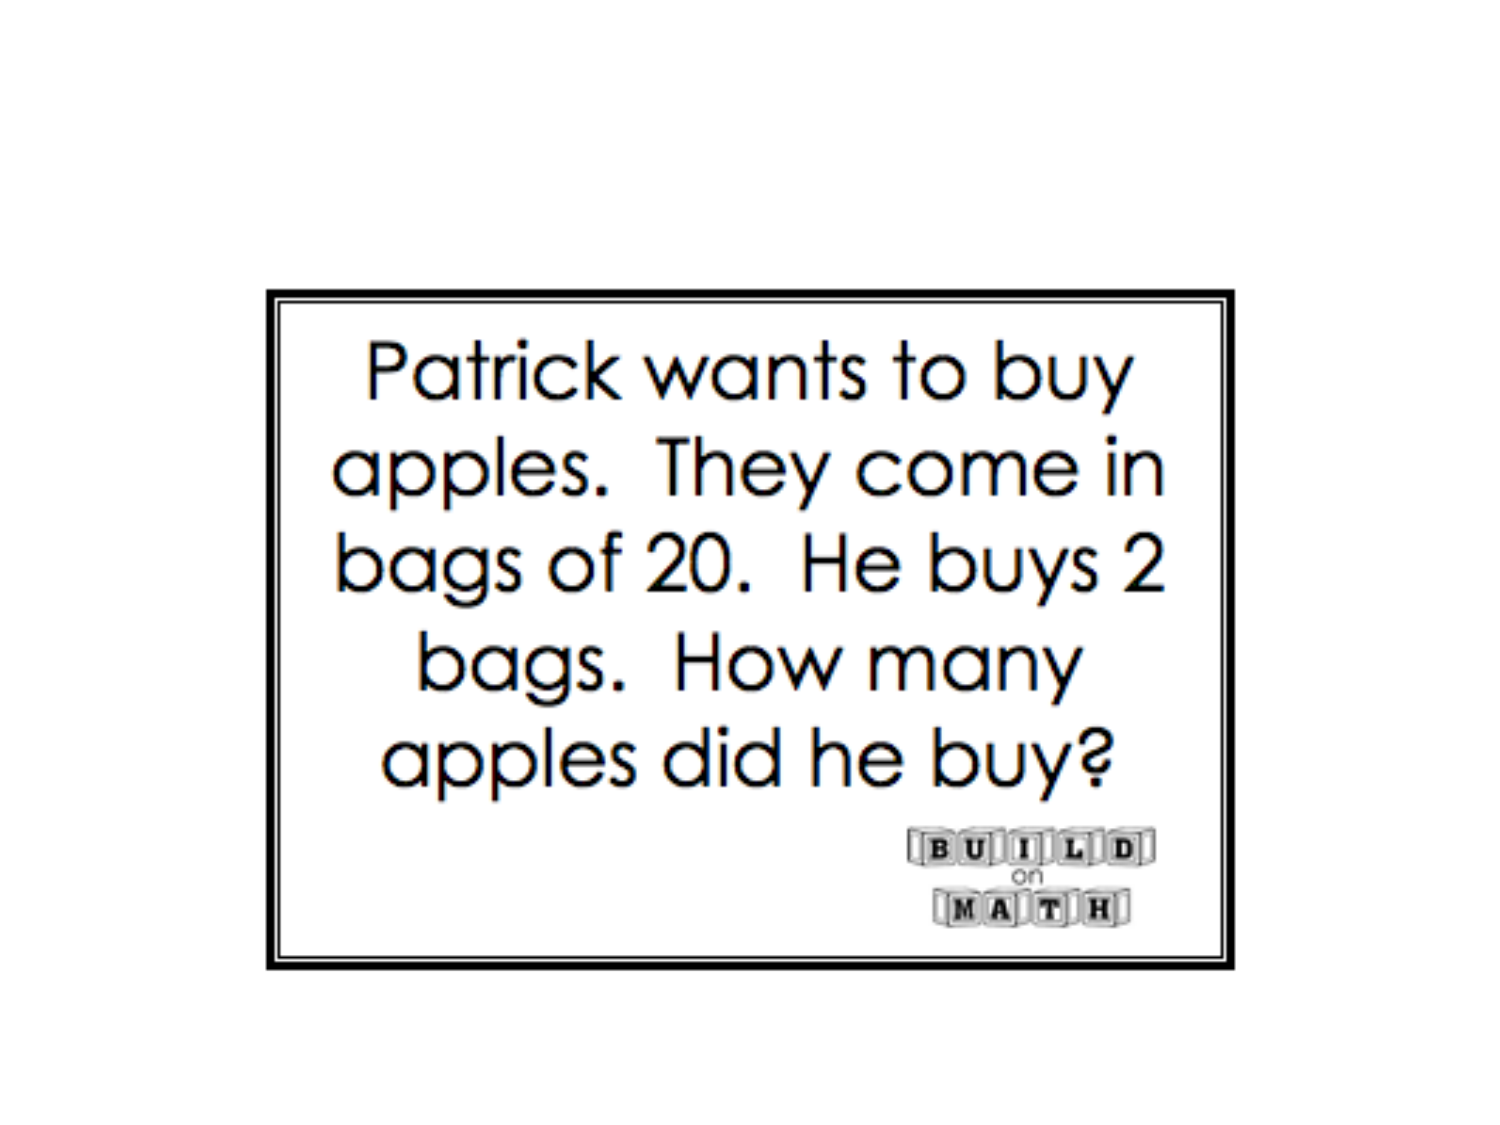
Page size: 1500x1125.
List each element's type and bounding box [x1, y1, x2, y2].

list [74, 262, 1426, 1006]
